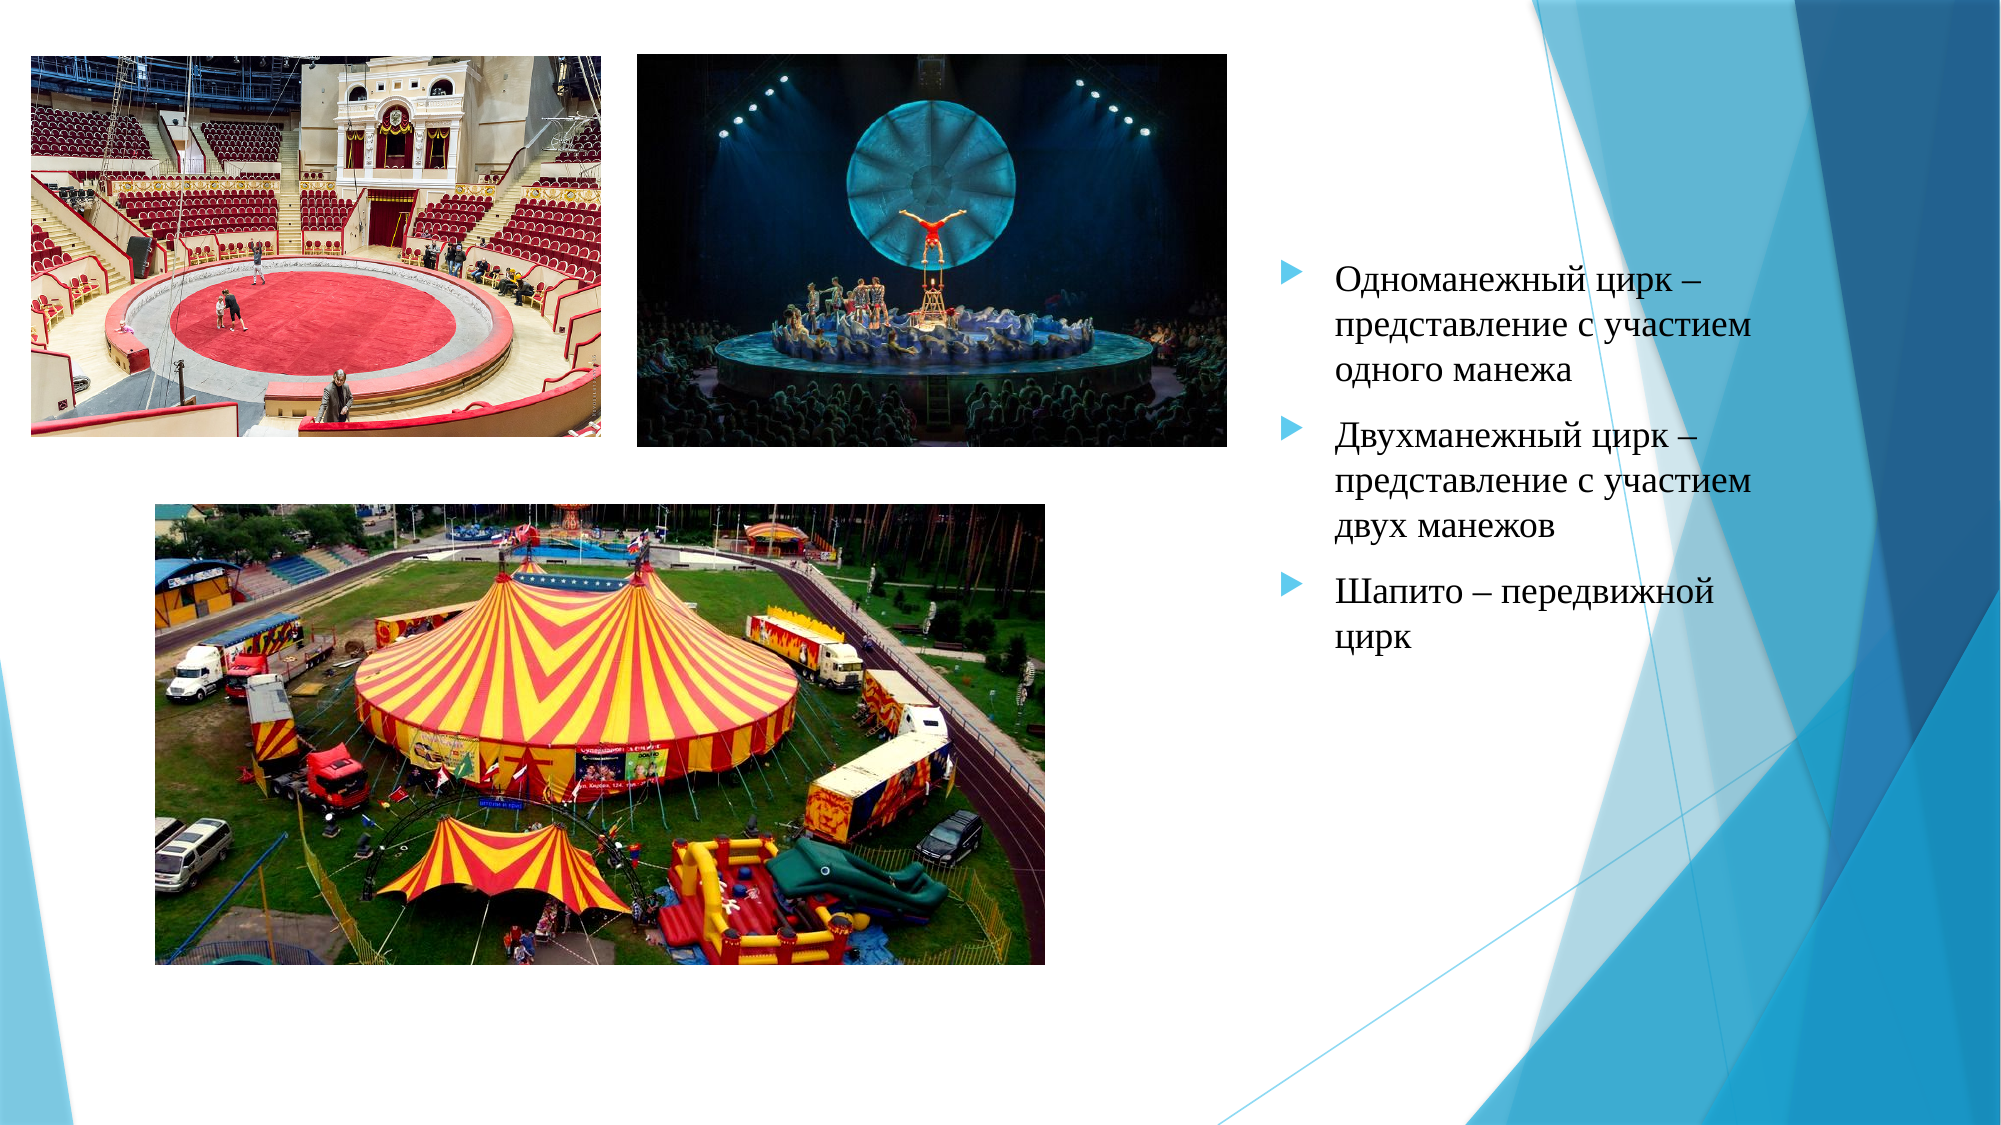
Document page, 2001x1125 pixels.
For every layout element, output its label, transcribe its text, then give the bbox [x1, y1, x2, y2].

picture [636, 53, 1227, 448]
picture [155, 503, 1046, 965]
list Одноманежный цирк – представление с участием одного манежа Двухманежный цирк – представление с участием двух манежов Шапито – передвижной цирк [1263, 246, 1789, 933]
picture [30, 55, 601, 437]
